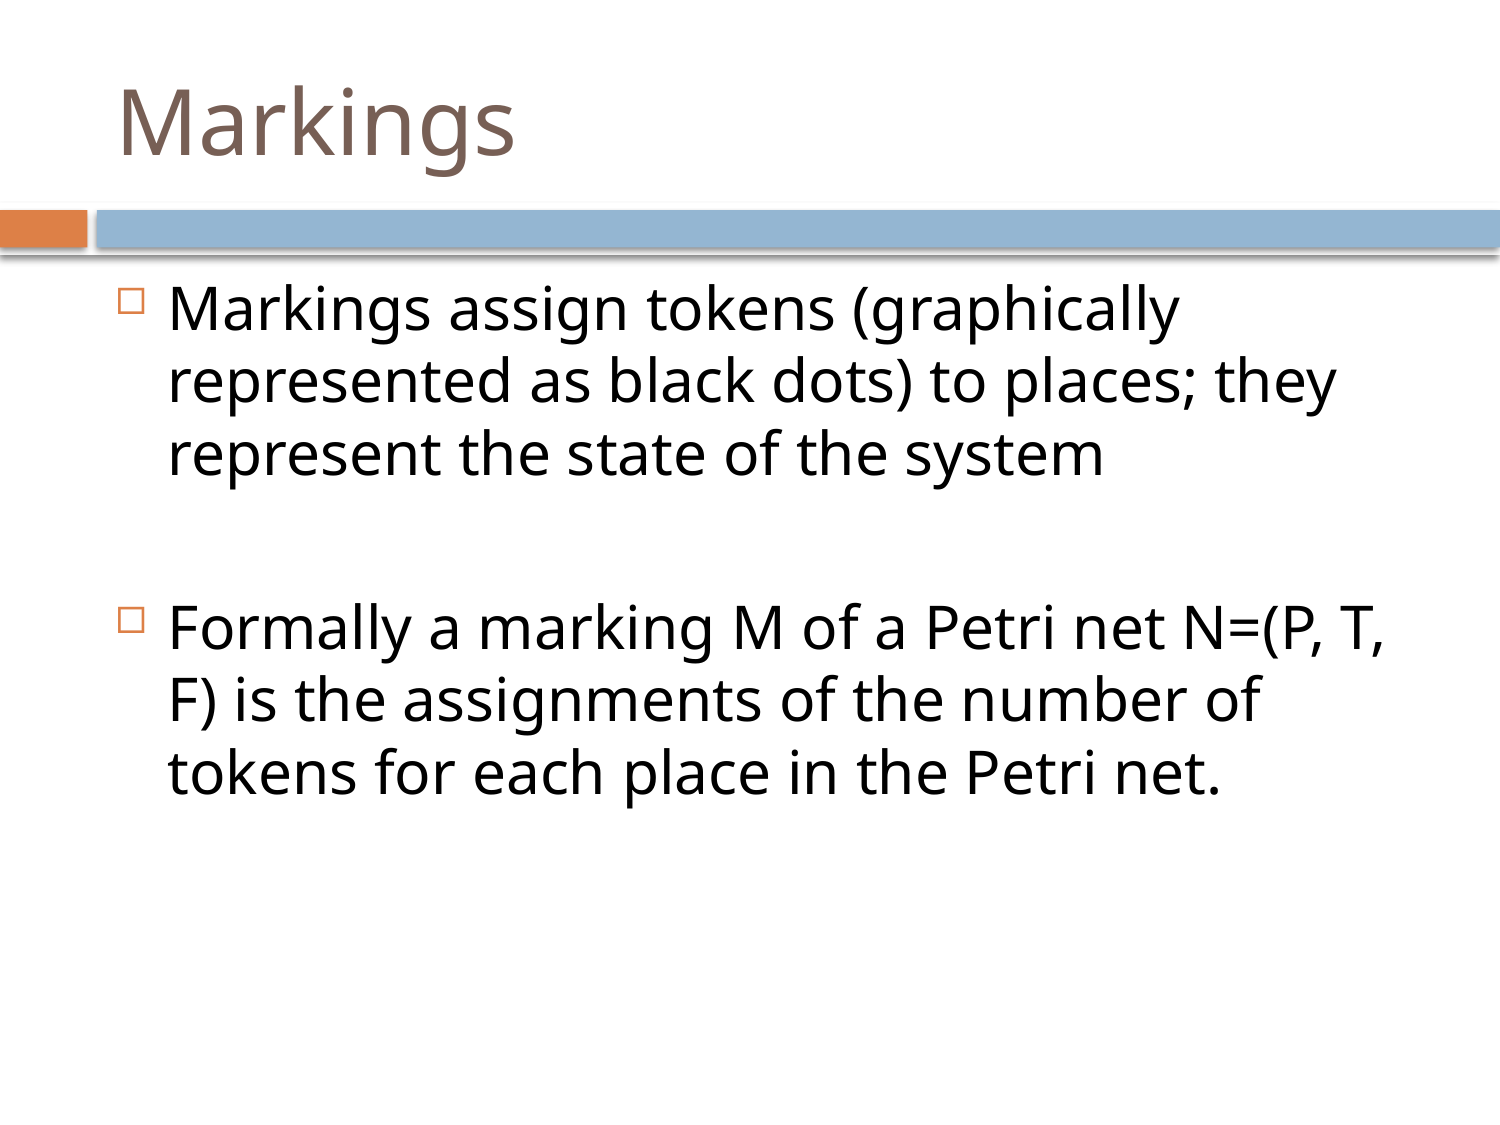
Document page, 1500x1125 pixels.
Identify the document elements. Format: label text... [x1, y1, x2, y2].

list Markings assign tokens (graphically represented as black dots) to places; they represent the state of the system Formally a marking M of a Petri net N=(P, T, F) is the assignments of the number of tokens for each place in the Petri net. [100, 262, 1438, 1000]
title Markings [100, 37, 1438, 200]
